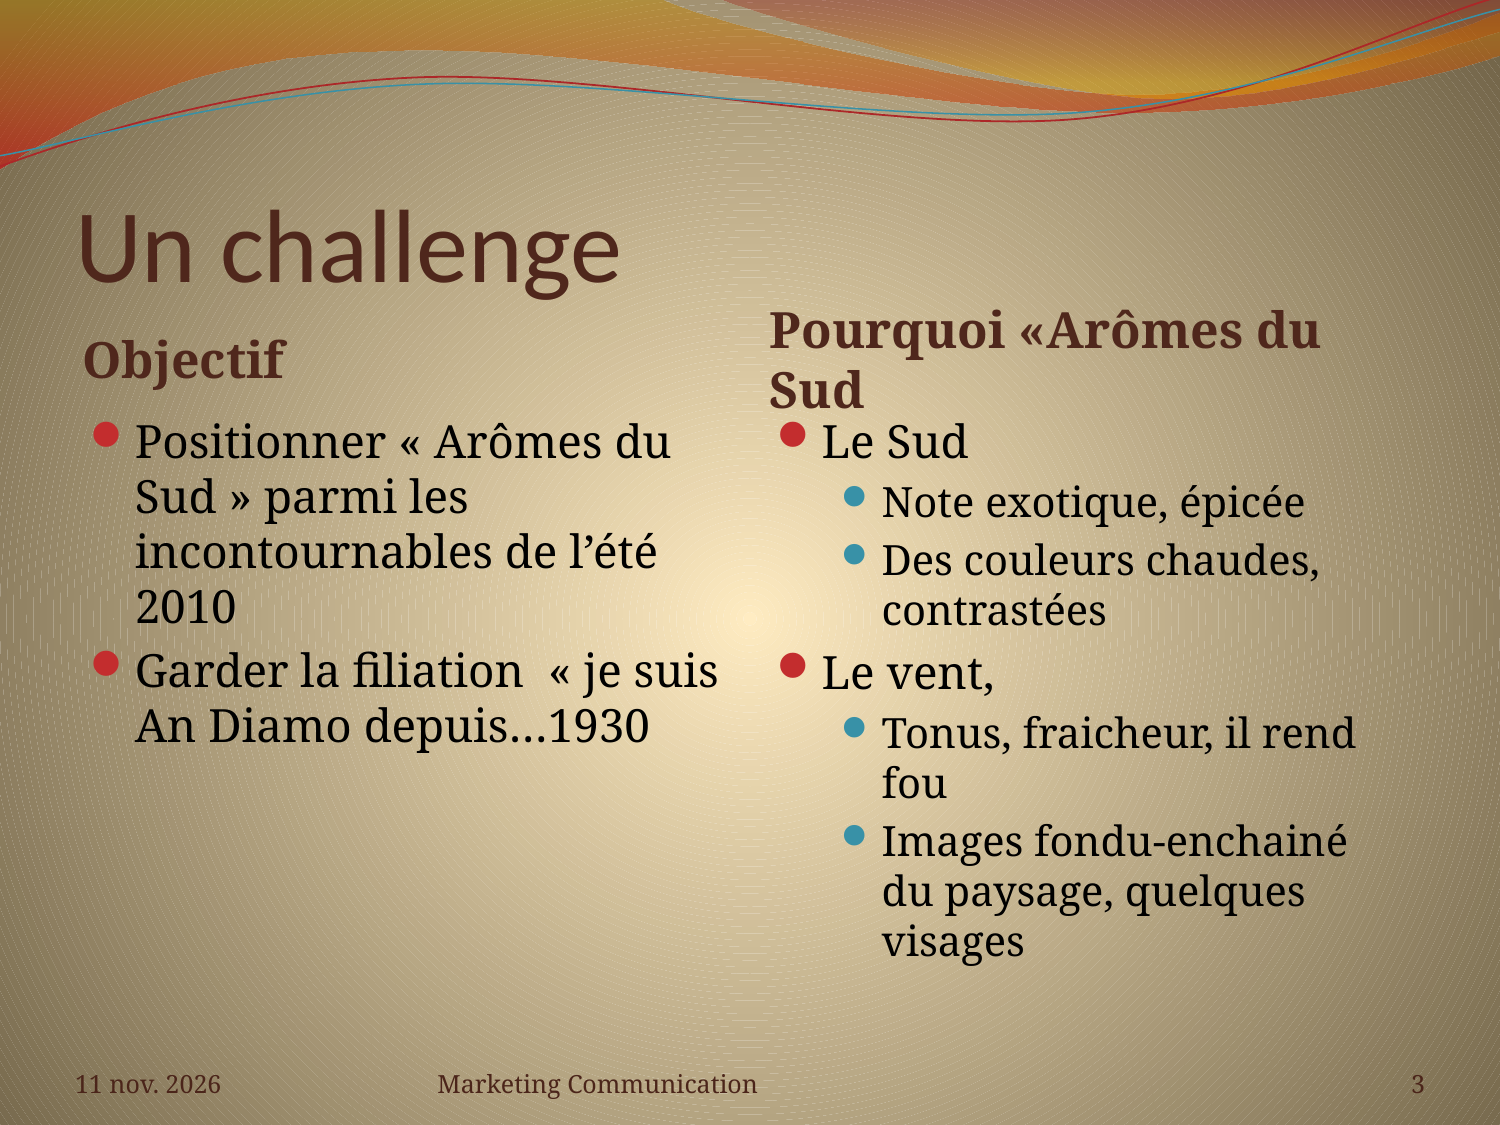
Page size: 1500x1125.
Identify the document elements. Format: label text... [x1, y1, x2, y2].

slide_number août-10 [75, 1042, 425, 1103]
list Le Sud Note exotique, épicée Des couleurs chaudes, contrastées Le vent, Tonus, fraicheur, il rend fou Images fondu-enchainé du paysage, quelques visages [761, 412, 1425, 1044]
list Objectif [75, 304, 738, 412]
slide_number 3 [1299, 1042, 1425, 1103]
list Positionner « Arômes du Sud » parmi les incontournables de l’été 2010 Garder la filiation « je suis An Diamo depuis…1930 [75, 412, 738, 1044]
list Pourquoi «Arômes du Sud [761, 305, 1425, 412]
title Un challenge [75, 115, 1425, 303]
footer Marketing Communication [437, 1042, 988, 1103]
